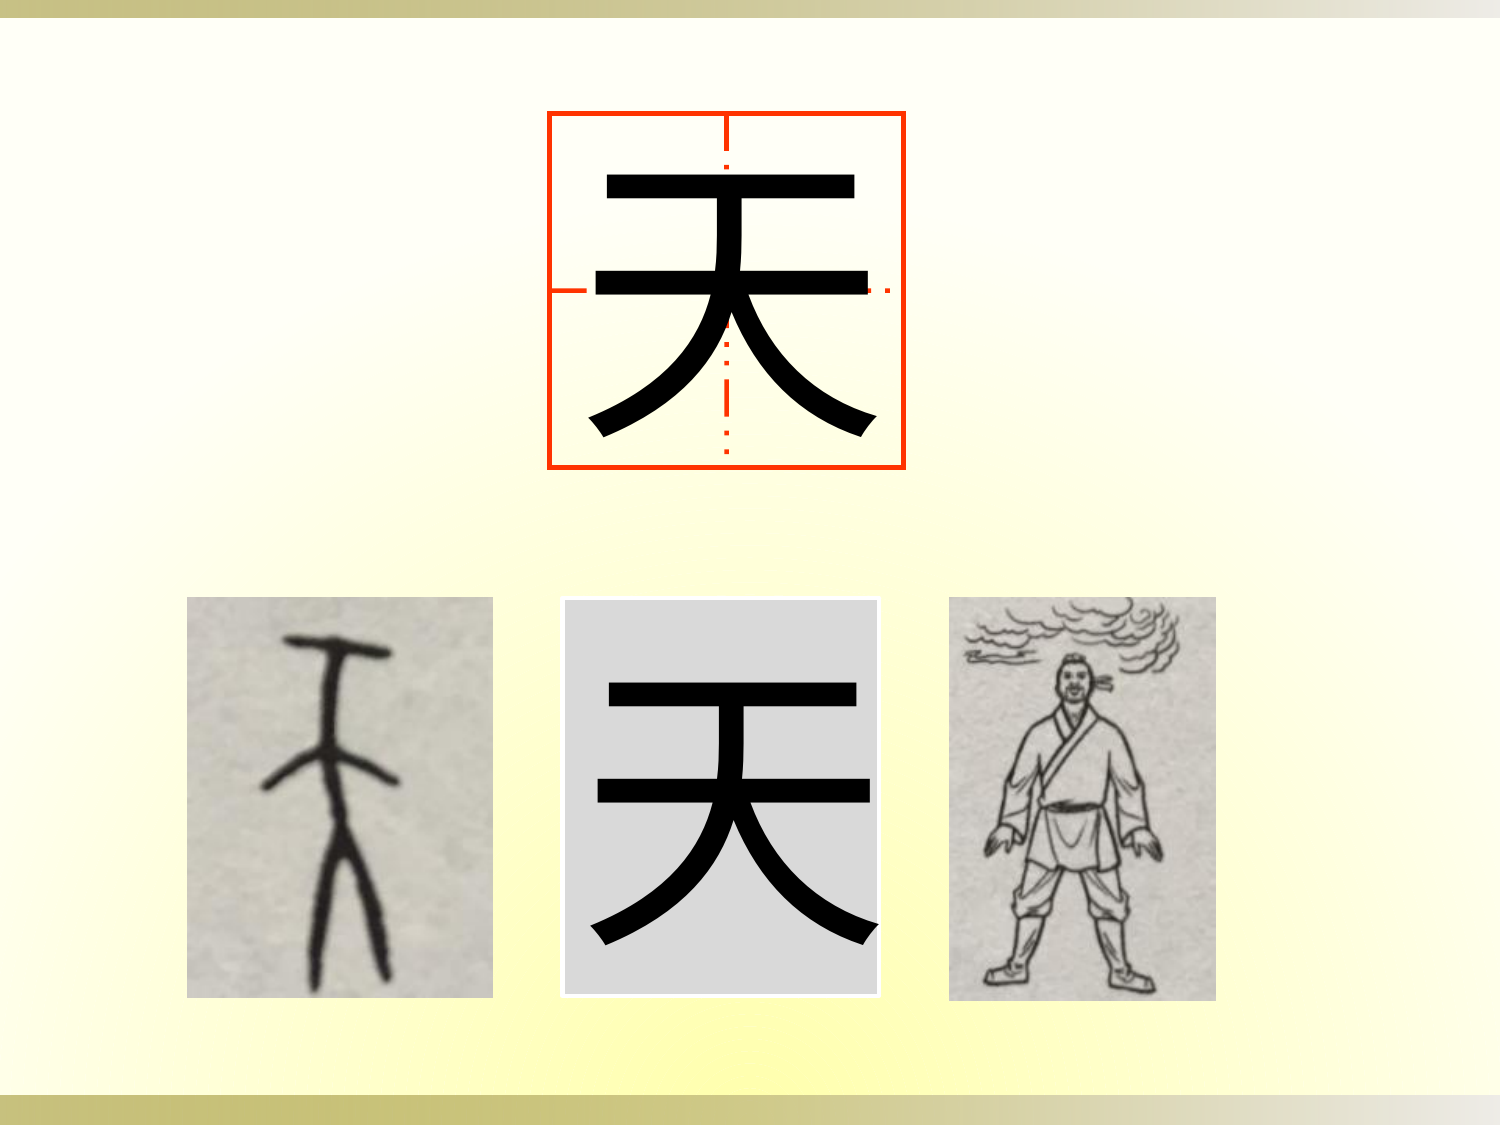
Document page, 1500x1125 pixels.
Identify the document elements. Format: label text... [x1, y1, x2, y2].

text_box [548, 93, 905, 488]
picture [186, 597, 493, 999]
picture [948, 597, 1217, 1002]
text_box 天 [560, 596, 881, 998]
